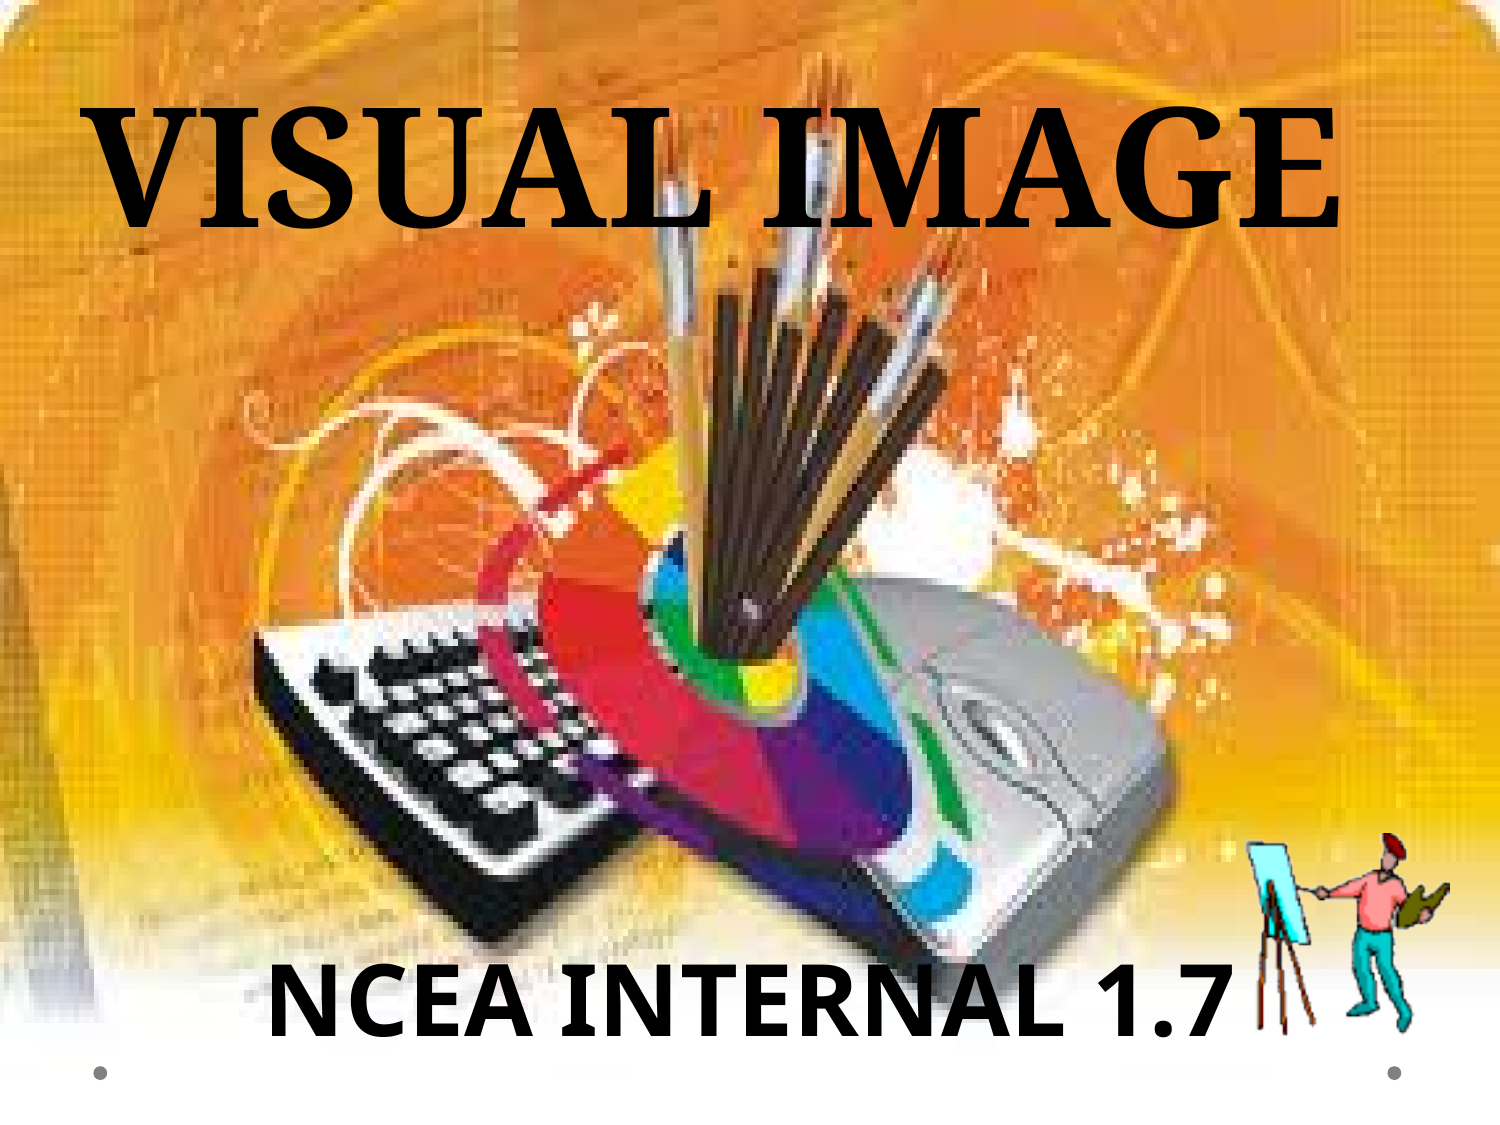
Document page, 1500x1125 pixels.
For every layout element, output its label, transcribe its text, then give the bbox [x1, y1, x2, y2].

picture [0, 0, 1500, 1125]
title VISUAL IMAGE [53, 42, 1459, 269]
subtitle NCEA INTERNAL 1.7 [225, 928, 1240, 1013]
